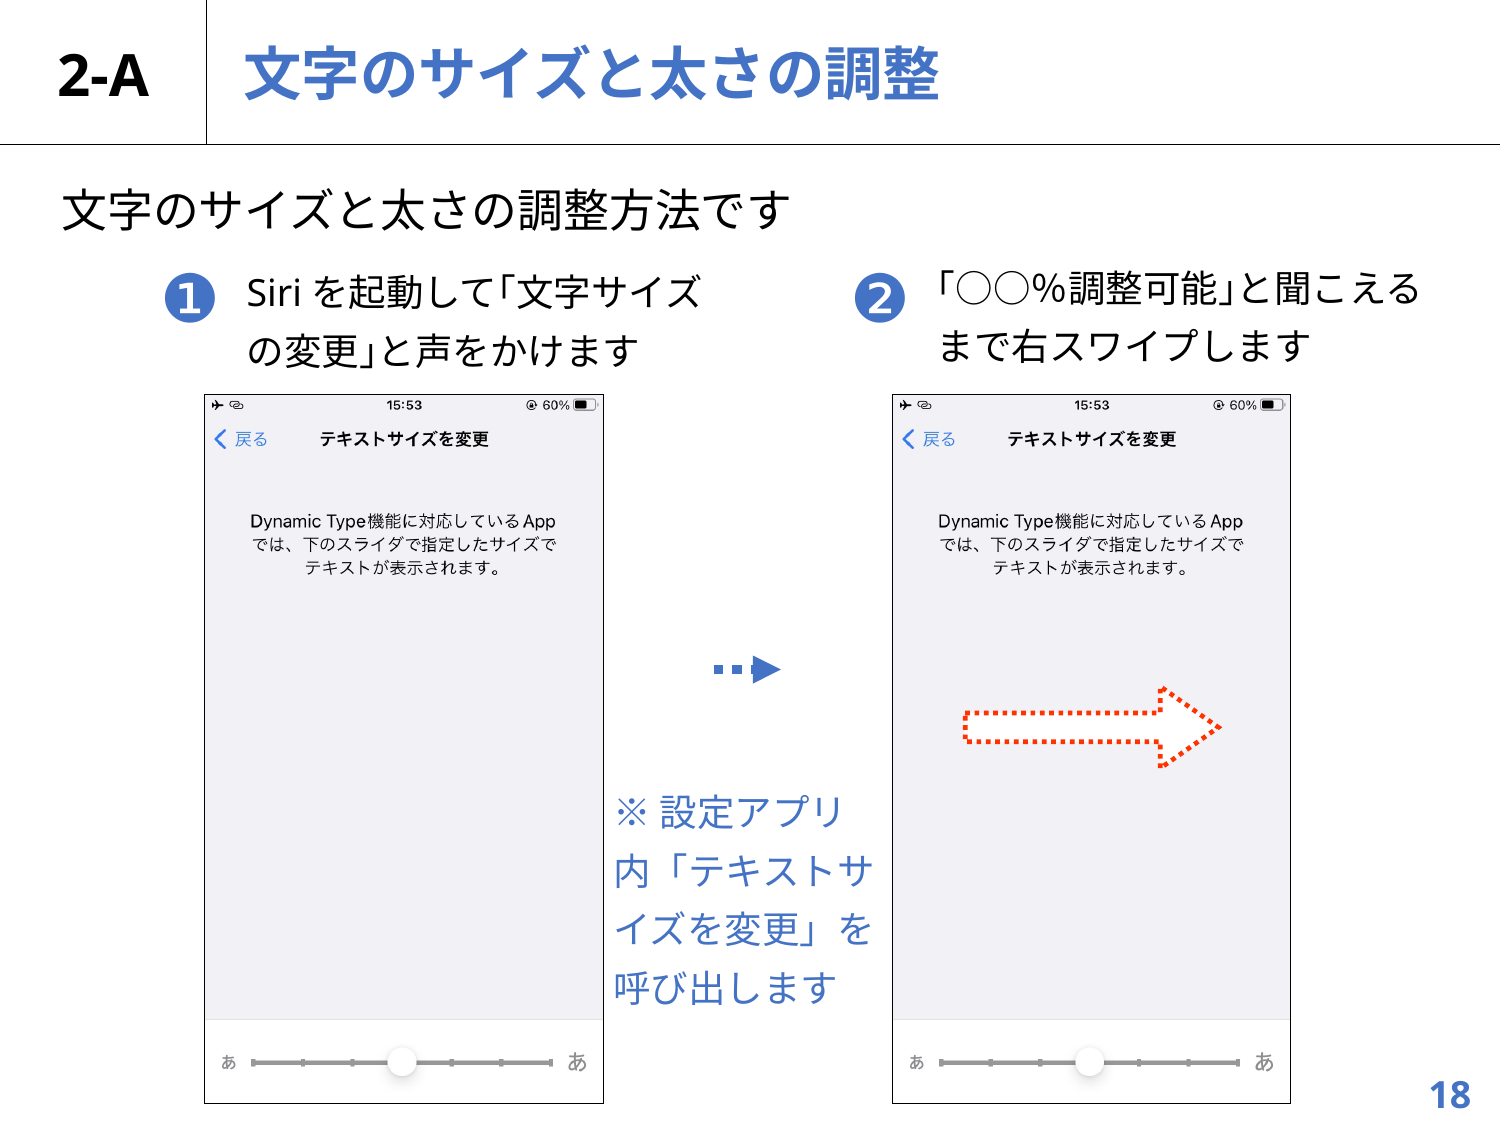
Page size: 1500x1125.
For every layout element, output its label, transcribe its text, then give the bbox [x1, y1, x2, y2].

title 文字のサイズと太さの調整 [228, 36, 1472, 116]
text_box ❷ [835, 274, 922, 343]
picture [892, 394, 1291, 1104]
text_box ❶ [145, 274, 223, 343]
text_box 2-A [0, 0, 207, 147]
picture [204, 394, 604, 1104]
text_box ※設定アプリ内「テキストサイズを変更」を呼び出します [604, 768, 892, 1018]
text_box 文字のサイズと太さの調整方法です [46, 180, 1422, 274]
text_box 18 [1399, 1063, 1500, 1123]
text_box Siriを起動して｢文字サイズの変更｣と声をかけます [231, 274, 731, 381]
text_box ｢○○％調整可能｣と聞こえるまで右スワイプします [922, 243, 1446, 376]
